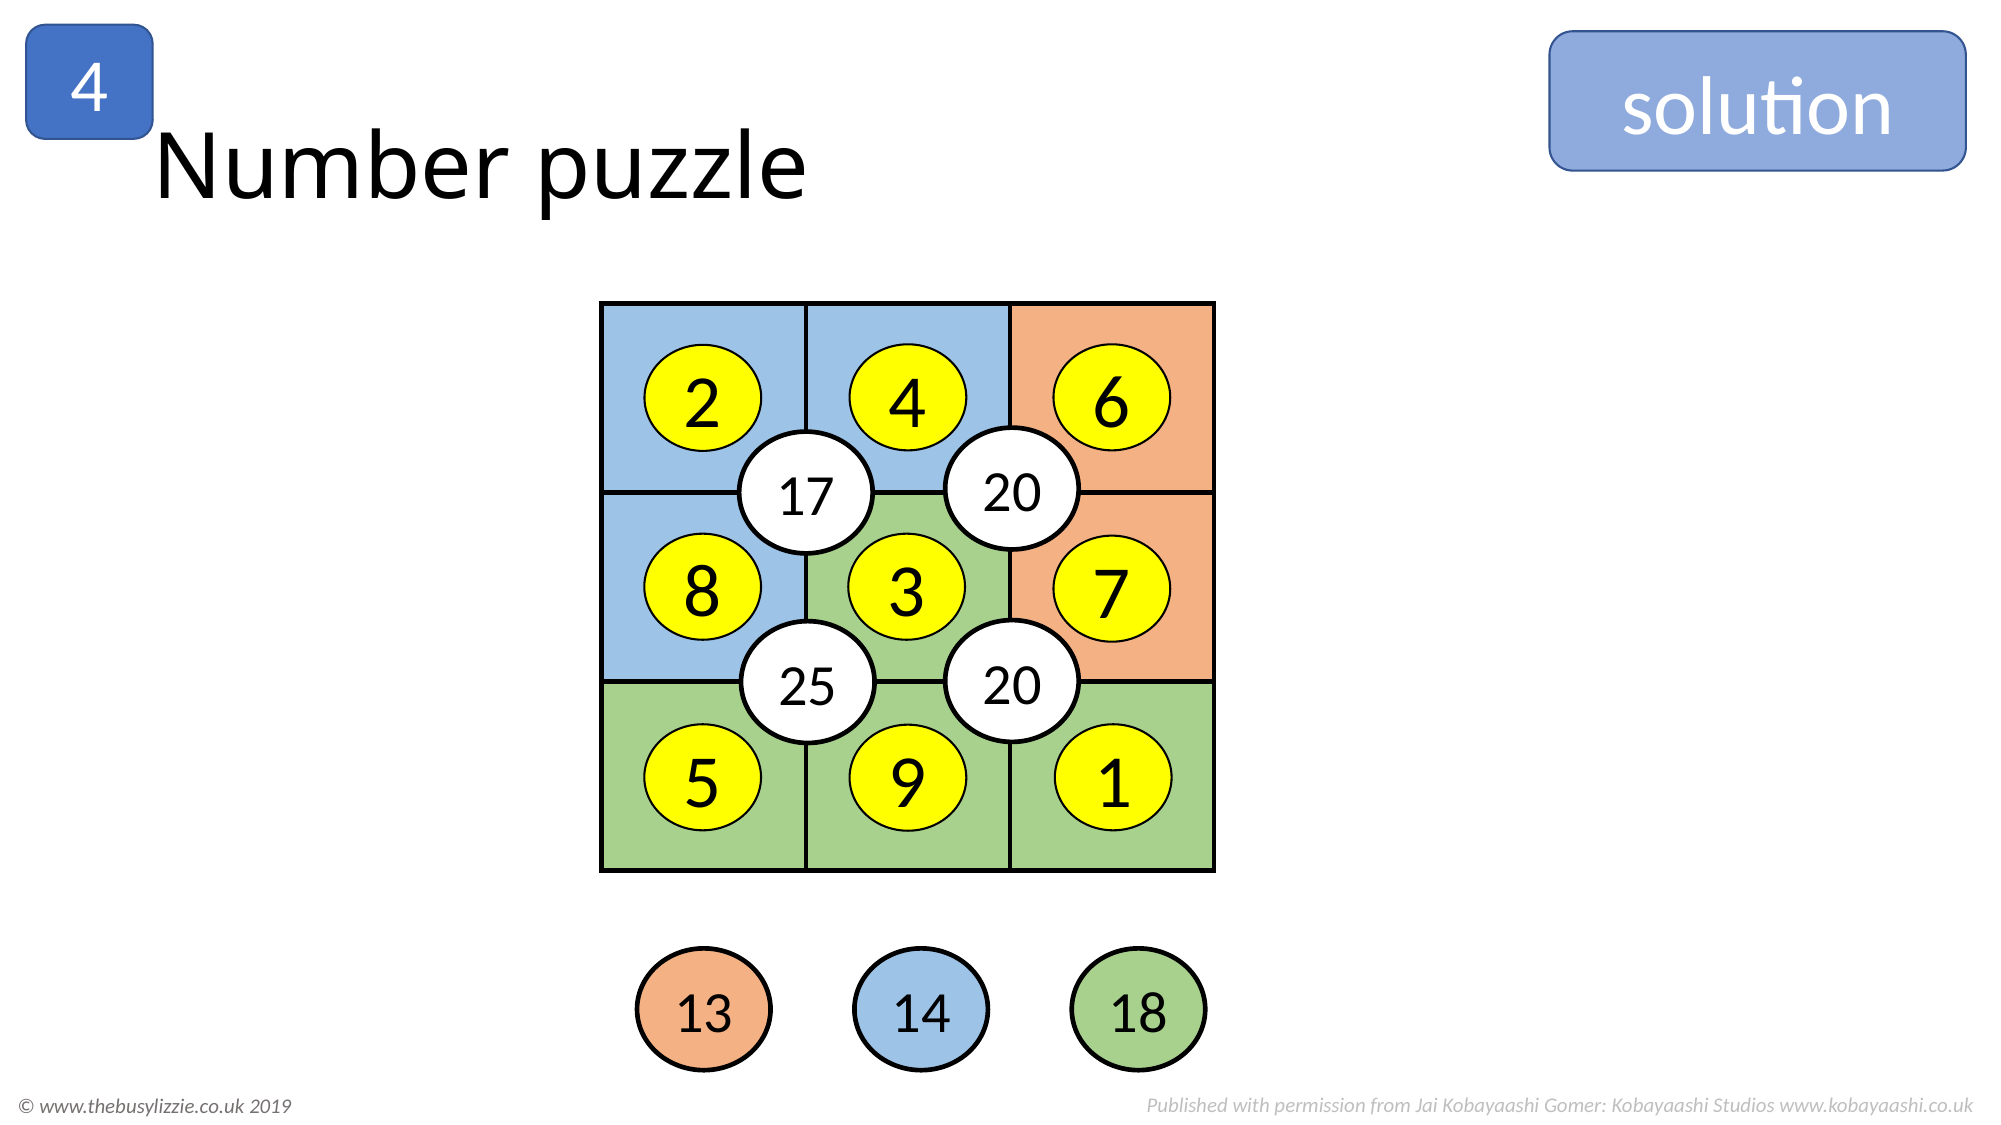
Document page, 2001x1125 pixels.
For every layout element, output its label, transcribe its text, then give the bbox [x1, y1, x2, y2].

text_box solution [1548, 30, 1967, 172]
title Number puzzle [137, 59, 1863, 278]
text_box Published with permission from Jai Kobayaashi Gomer: Kobayaashi Studios www.kobayaashi.co.uk [1131, 1084, 2000, 1125]
text_box 4 [25, 23, 154, 140]
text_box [601, 303, 1215, 1071]
text_box © www.thebusylizzie.co.uk 2019 [2, 1085, 307, 1125]
